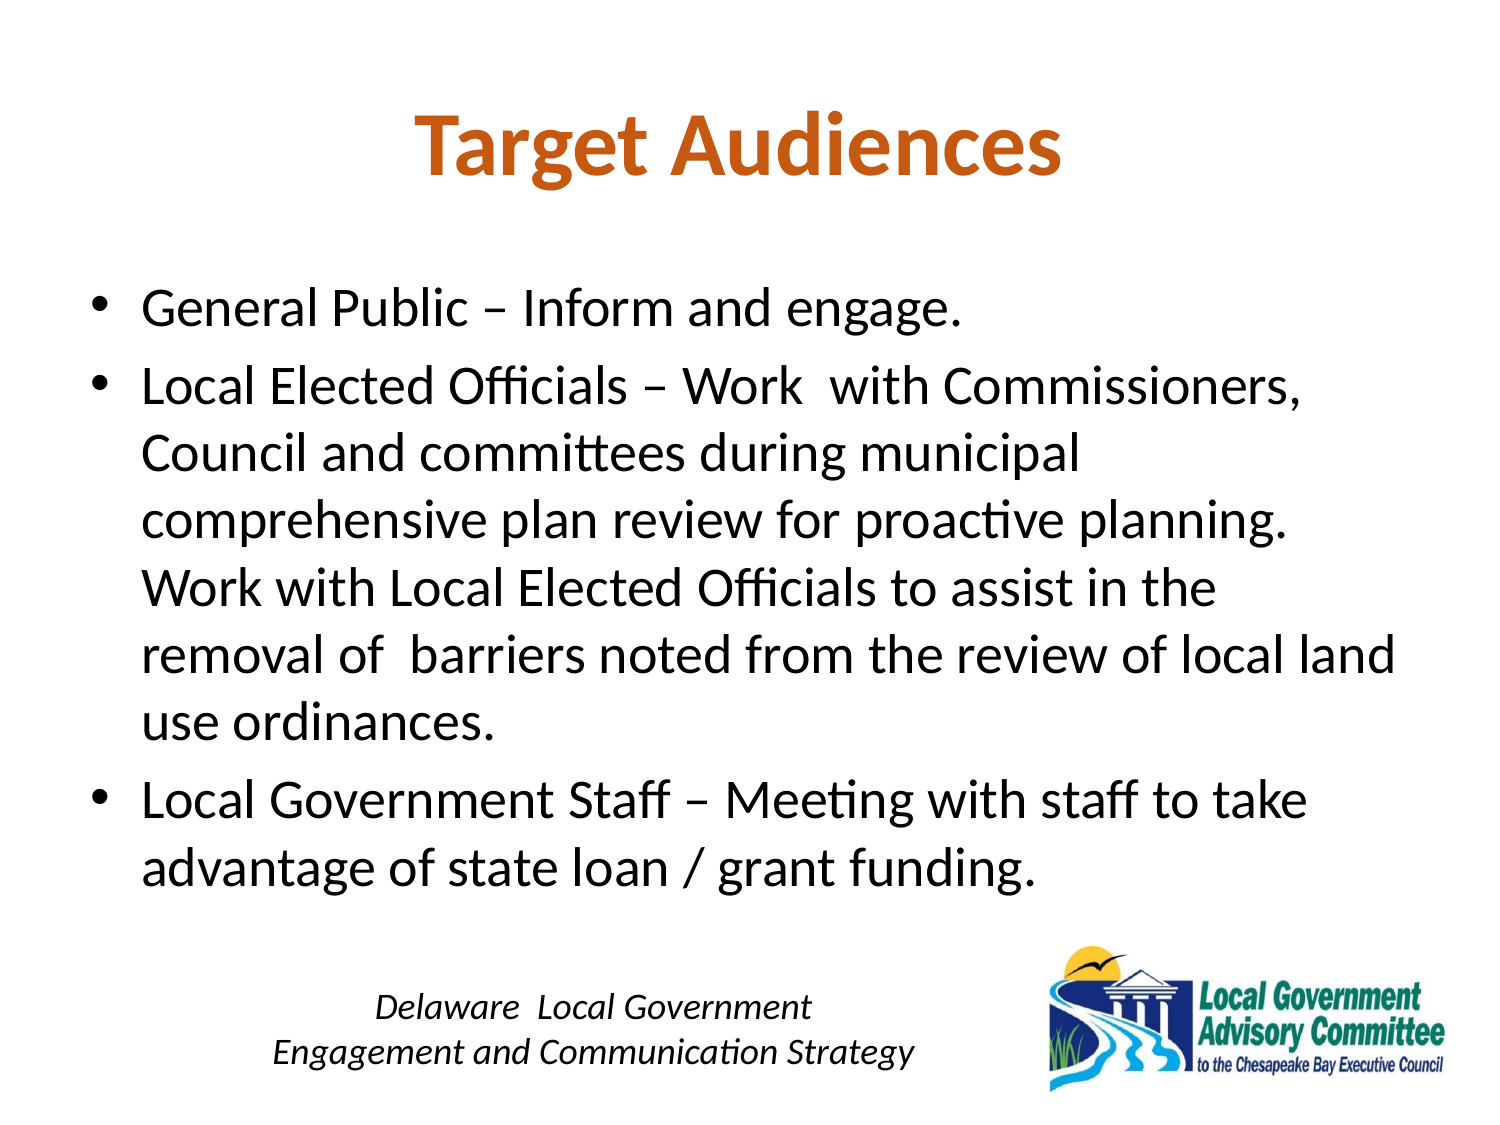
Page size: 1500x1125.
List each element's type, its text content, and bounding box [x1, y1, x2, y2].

title Target Audiences [75, 45, 1425, 233]
picture [1048, 946, 1445, 1092]
list General Public – Inform and engage. Local Elected Officials – Work with Commissioners, Council and committees during municipal comprehensive plan review for proactive planning. Work with Local Elected Officials to assist in the removal of barriers noted from the review of local land use ordinances. Local Government Staff – Meeting with staff to take advantage of state loan / grant funding. [75, 262, 1425, 917]
text_box Delaware Local Government Engagement and Communication Strategy [176, 974, 1020, 1080]
